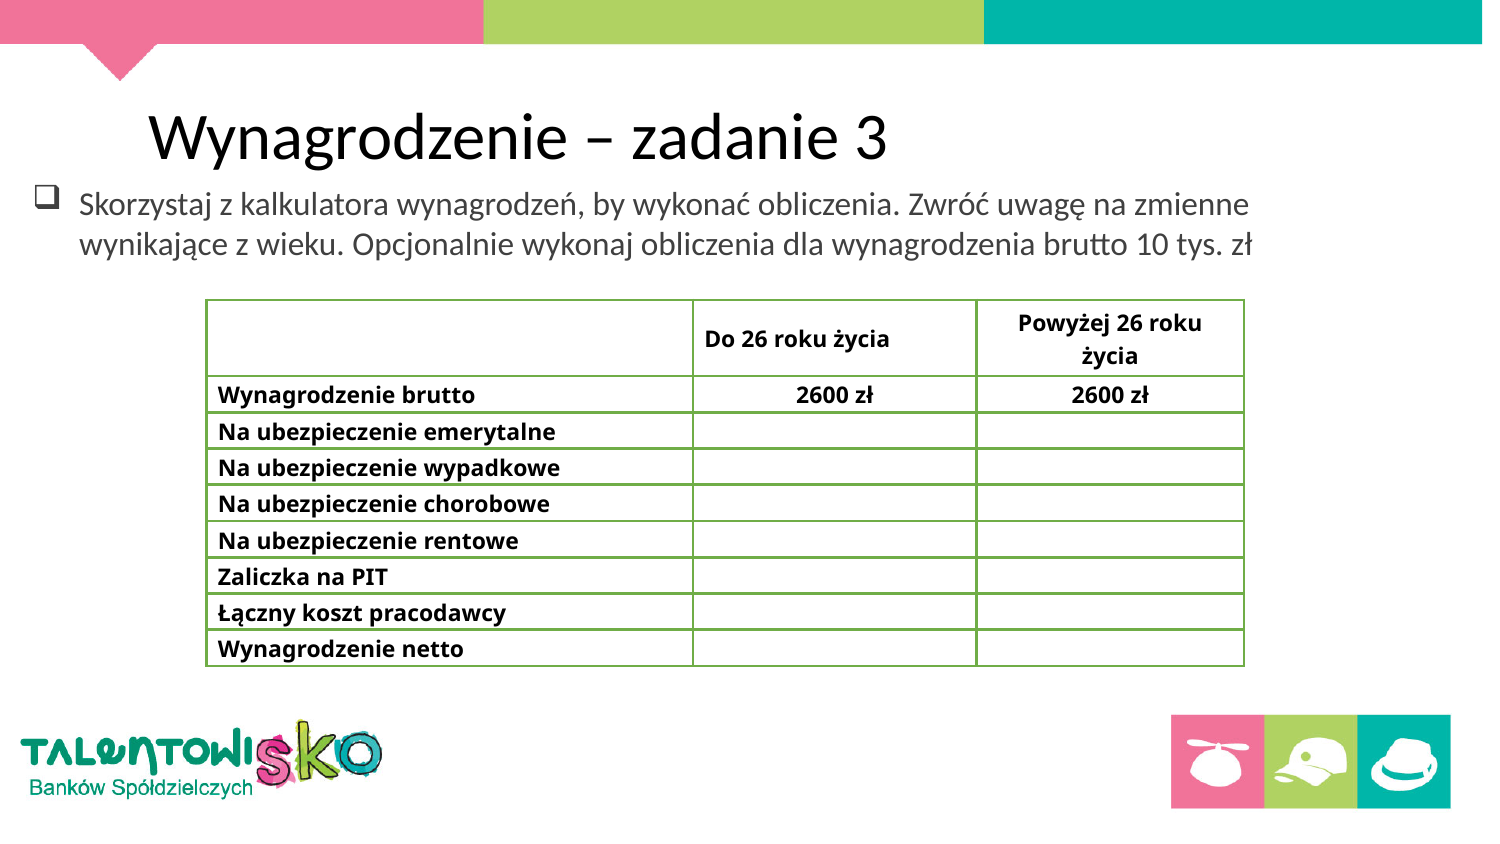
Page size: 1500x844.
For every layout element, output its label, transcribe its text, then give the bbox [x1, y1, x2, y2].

table_cell [978, 414, 1243, 447]
table_cell [978, 486, 1243, 520]
text_box Skorzystaj z kalkulatora wynagrodzeń, by wykonać obliczenia. Zwróć uwagę na zmienne wynikające z wieku. Opcjonalnie wykonaj obliczenia dla wynagrodzenia brutto 10 tys. zł [17, 174, 1329, 269]
table_cell Na ubezpieczenie wypadkowe [208, 450, 692, 483]
table_cell Wynagrodzenie netto [208, 631, 692, 665]
picture [0, 0, 1483, 844]
table_cell Na ubezpieczenie chorobowe [208, 486, 692, 520]
table_cell [694, 486, 975, 520]
table_cell [694, 559, 975, 592]
table_cell Łączny koszt pracodawcy [208, 595, 692, 628]
table_cell [978, 522, 1243, 556]
table_cell [978, 450, 1243, 483]
table_cell [694, 414, 975, 447]
table_cell 2600 zł [694, 377, 975, 411]
table_cell [978, 559, 1243, 592]
table_header Powyżej 26 roku życia [978, 301, 1243, 375]
table_cell [978, 631, 1243, 665]
table_cell Na ubezpieczenie emerytalne [208, 414, 692, 447]
title Wynagrodzenie – zadanie 3 [75, 91, 963, 174]
table_cell [694, 522, 975, 556]
table_header Do 26 roku życia [694, 301, 975, 375]
table_cell Wynagrodzenie brutto [208, 377, 692, 411]
table_cell Na ubezpieczenie rentowe [208, 522, 692, 556]
table_header [208, 301, 692, 375]
table_cell [978, 595, 1243, 628]
table_cell Zaliczka na PIT [208, 559, 692, 592]
table_cell [694, 631, 975, 665]
table_cell 2600 zł [978, 377, 1243, 411]
table_cell [694, 450, 975, 483]
table_cell [694, 595, 975, 628]
